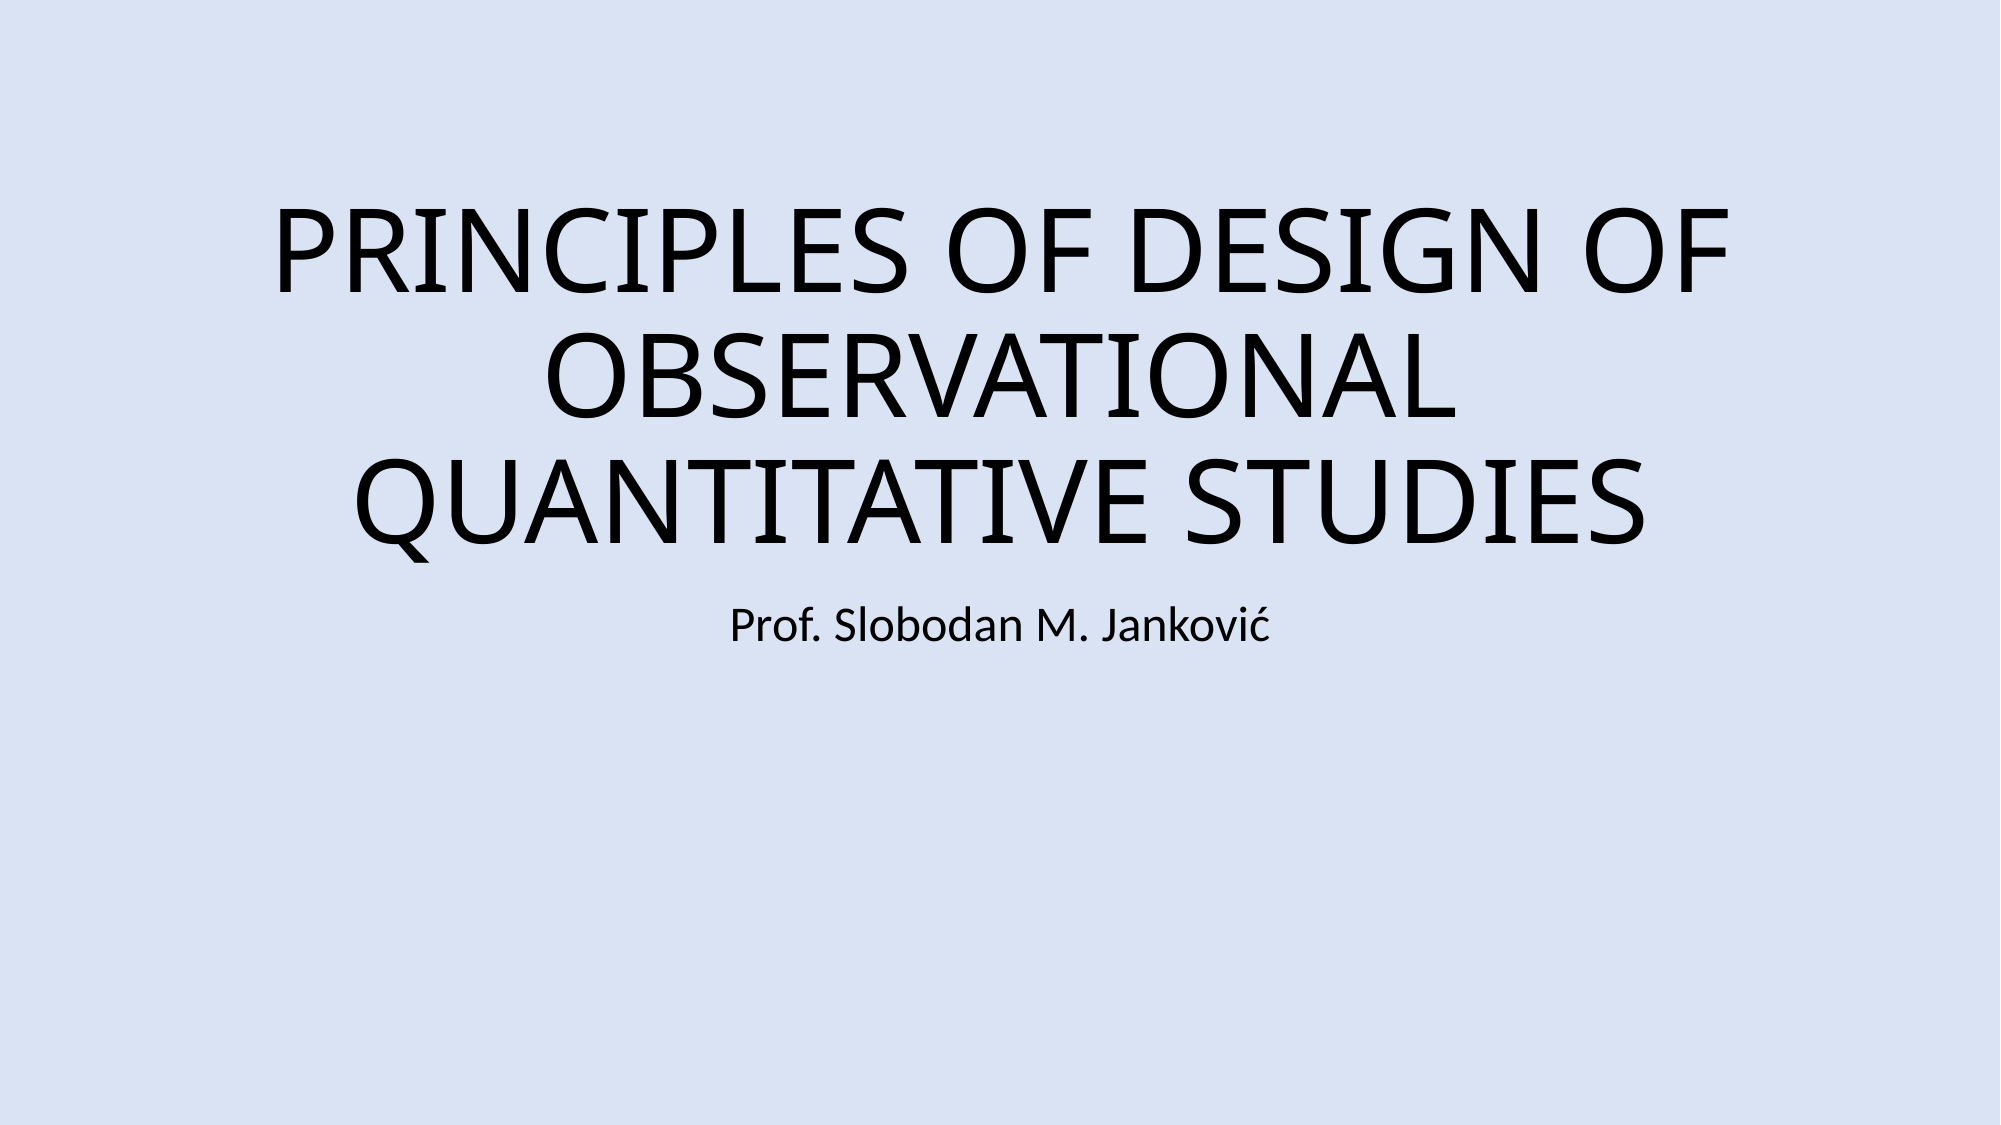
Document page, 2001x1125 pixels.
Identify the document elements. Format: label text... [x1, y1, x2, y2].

subtitle Prof. Slobodan M. Janković [249, 590, 1750, 863]
title PRINCIPLES OF DESIGN OF OBSERVATIONAL QUANTITATIVE STUDIES [249, 184, 1750, 576]
